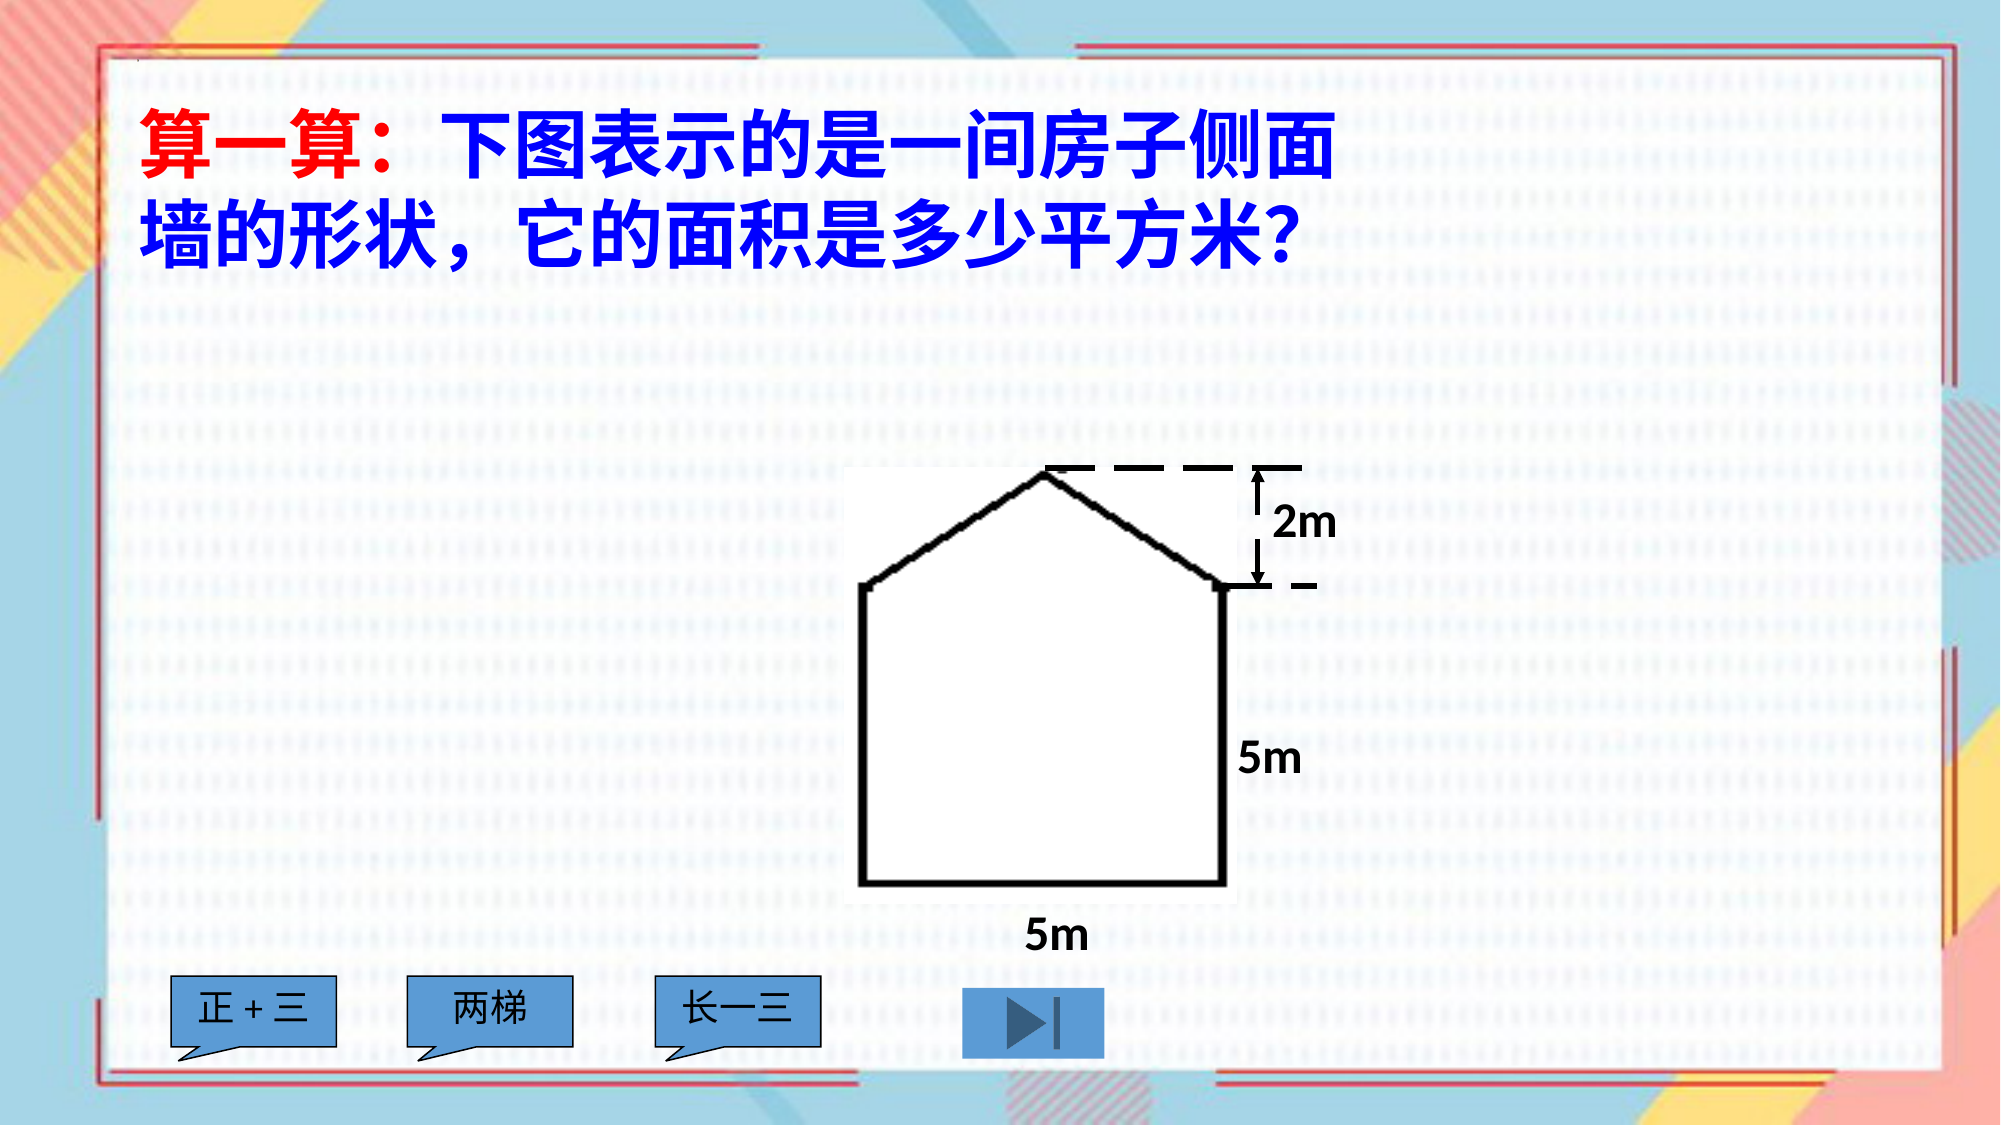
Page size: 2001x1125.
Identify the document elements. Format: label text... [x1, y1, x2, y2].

text_box [962, 987, 1105, 1059]
text_box 算一算：下图表示的是一间房子侧面墙的形状，它的面积是多少平方米？ [123, 90, 1424, 285]
text_box 正+三 [171, 976, 337, 1061]
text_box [1009, 467, 1412, 969]
picture [0, 0, 2001, 1125]
text_box 两梯 [407, 976, 573, 1061]
text_box 长一三 [655, 976, 821, 1061]
